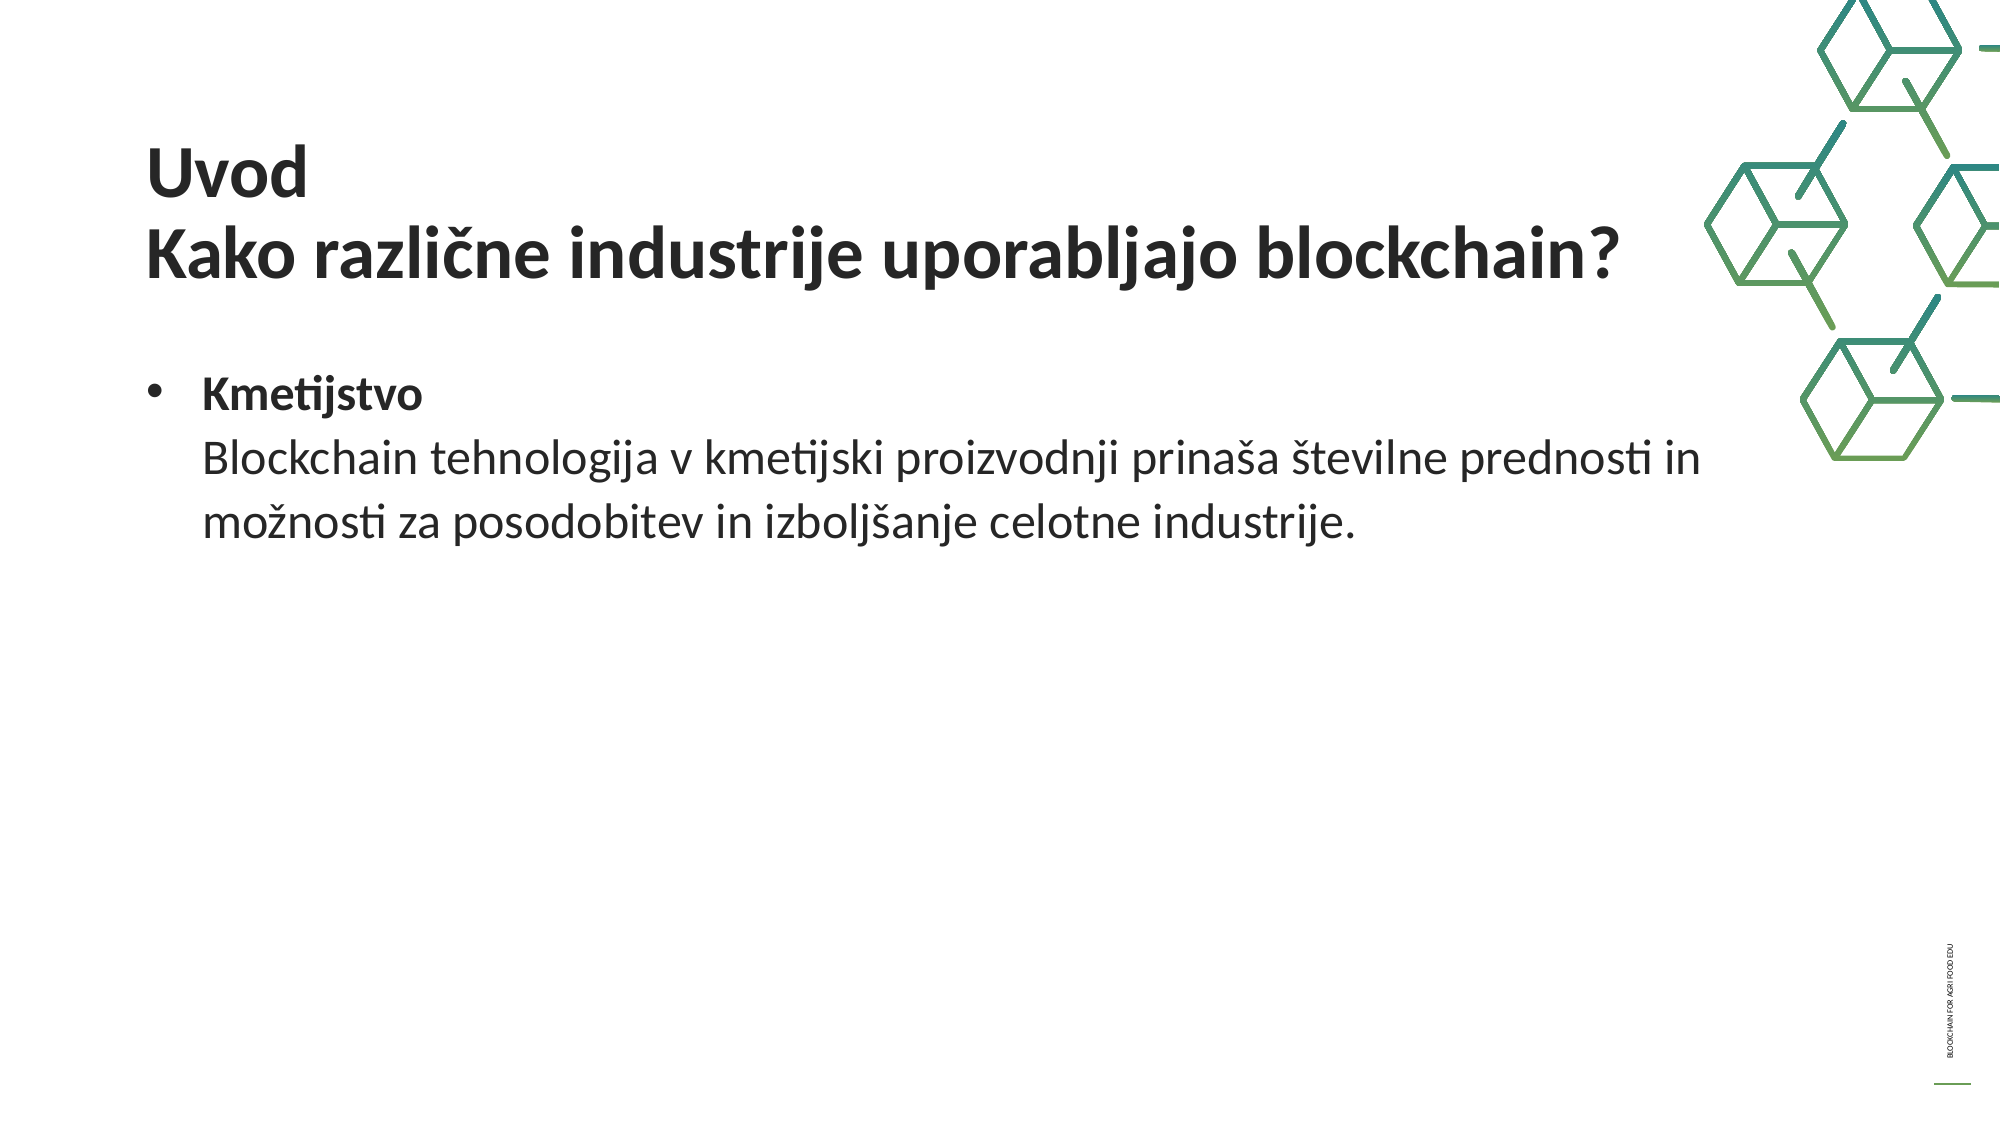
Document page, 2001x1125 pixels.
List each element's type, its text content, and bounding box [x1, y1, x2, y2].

list Uvod Kako različne industrije uporabljajo blockchain? [130, 124, 1698, 337]
list Kmetijstvo Blockchain tehnologija v kmetijski proizvodnji prinaša številne prednosti in možnosti za posodobitev in izboljšanje celotne industrije. [130, 348, 1869, 1080]
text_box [1703, 0, 2000, 462]
